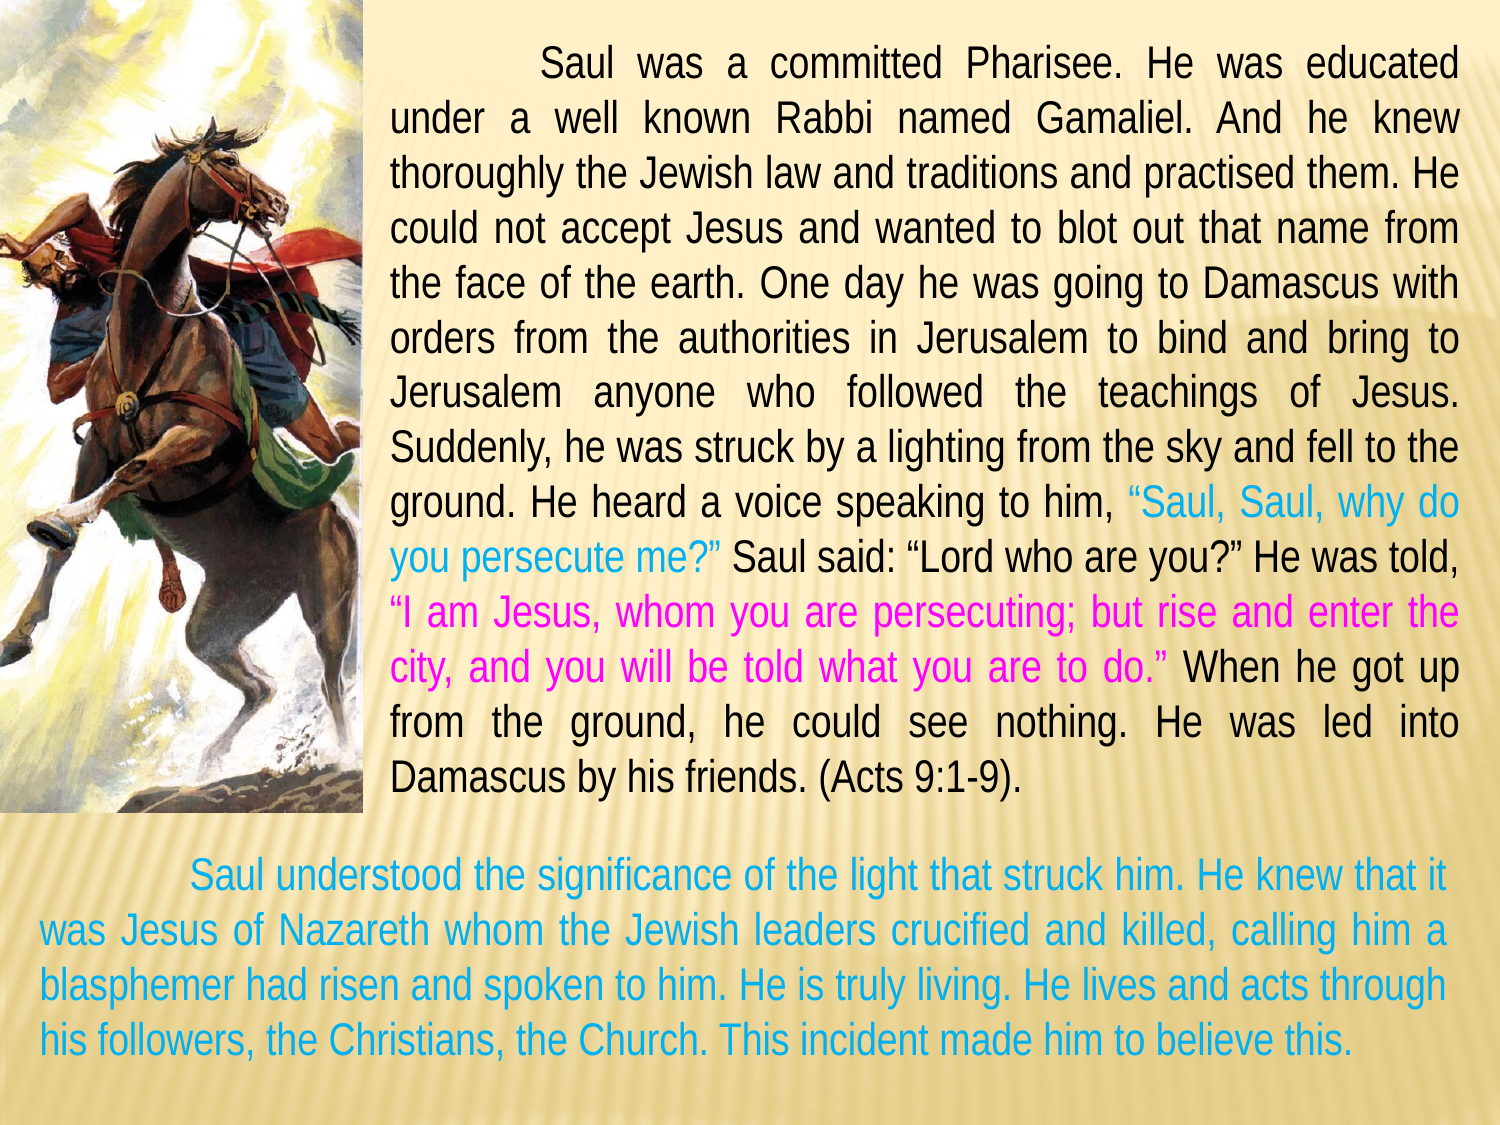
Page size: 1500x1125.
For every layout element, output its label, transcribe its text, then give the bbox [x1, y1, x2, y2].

picture [0, 0, 364, 813]
text_box Saul was a committed Pharisee. He was educated under a well known Rabbi named Gamaliel. And he knew thoroughly the Jewish law and traditions and practised them. He could not accept Jesus and wanted to blot out that name from the face of the earth. One day he was going to Damascus with orders from the authorities in Jerusalem to bind and bring to Jerusalem anyone who followed the teachings of Jesus. Suddenly, he was struck by a lighting from the sky and fell to the ground. He heard a voice speaking to him, “Saul, Saul, why do you persecute me?” Saul said: “Lord who are you?” He was told, “I am Jesus, whom you are persecuting; but rise and enter the city, and you will be told what you are to do.” When he got up from the ground, he could see nothing. He was led into Damascus by his friends. (Acts 9:1-9). [375, 24, 1475, 810]
text_box Saul understood the significance of the light that struck him. He knew that it was Jesus of Nazareth whom the Jewish leaders crucified and killed, calling him a blasphemer had risen and spoken to him. He is truly living. He lives and acts through his followers, the Christians, the Church. This incident made him to believe this. [24, 837, 1463, 1073]
